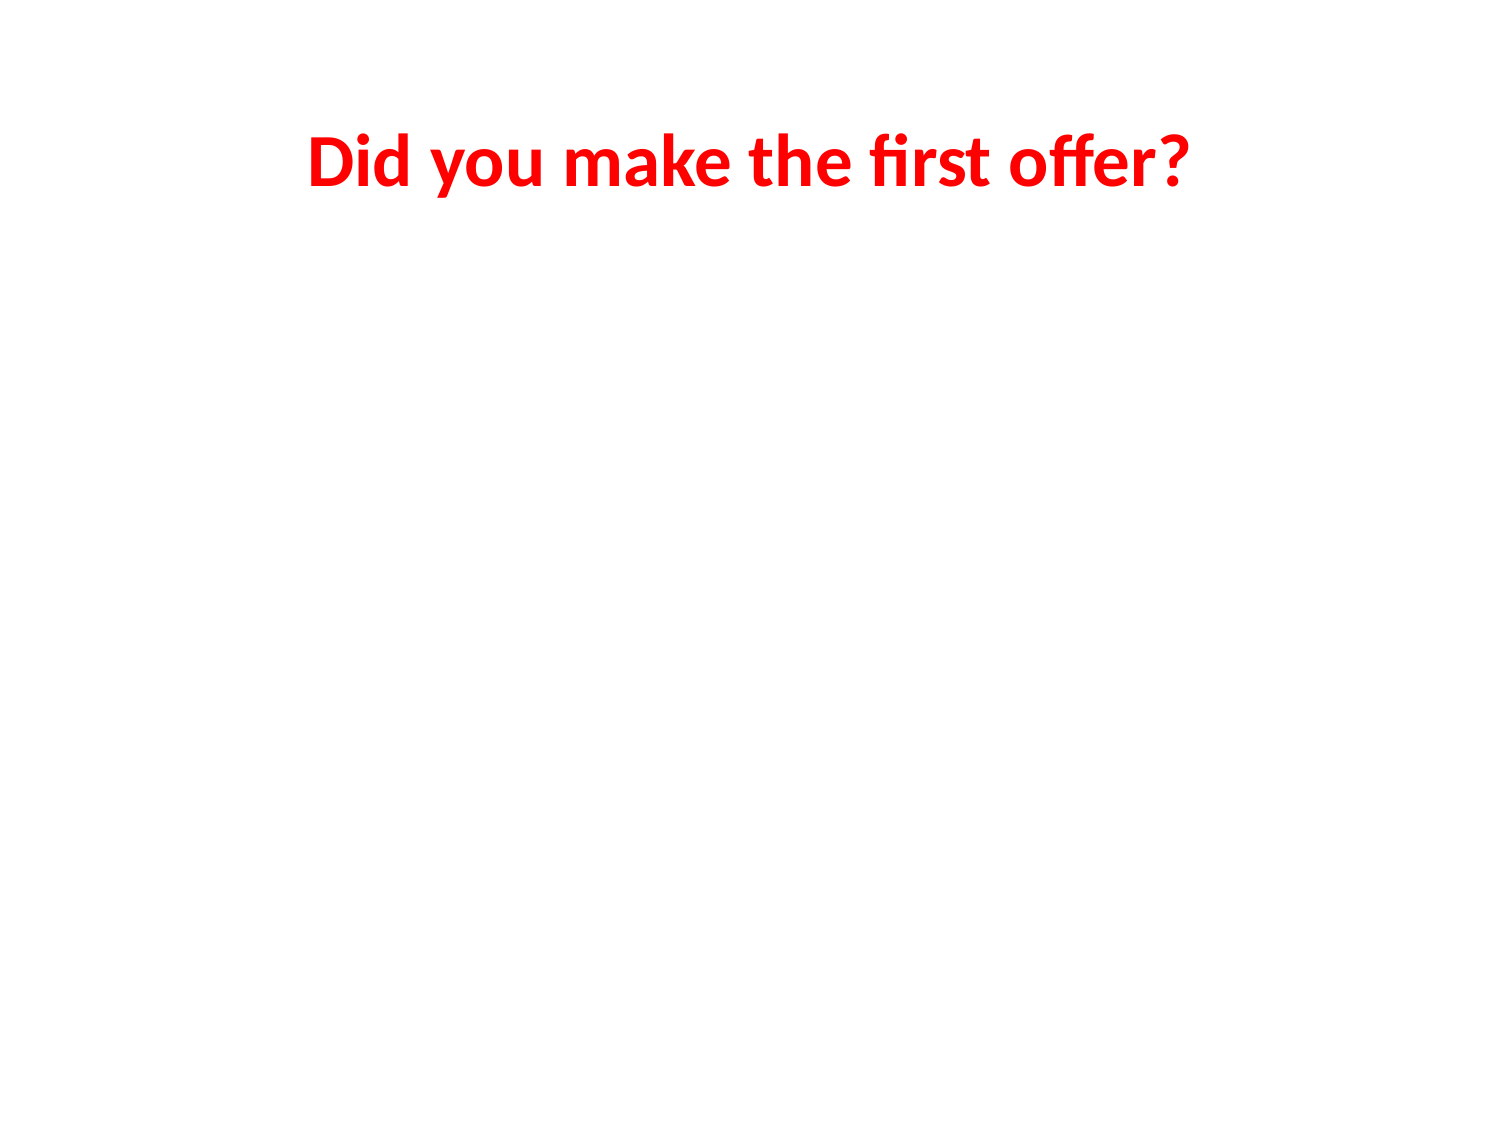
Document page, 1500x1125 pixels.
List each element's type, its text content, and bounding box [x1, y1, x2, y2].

title Did you make the first offer? [75, 62, 1425, 250]
